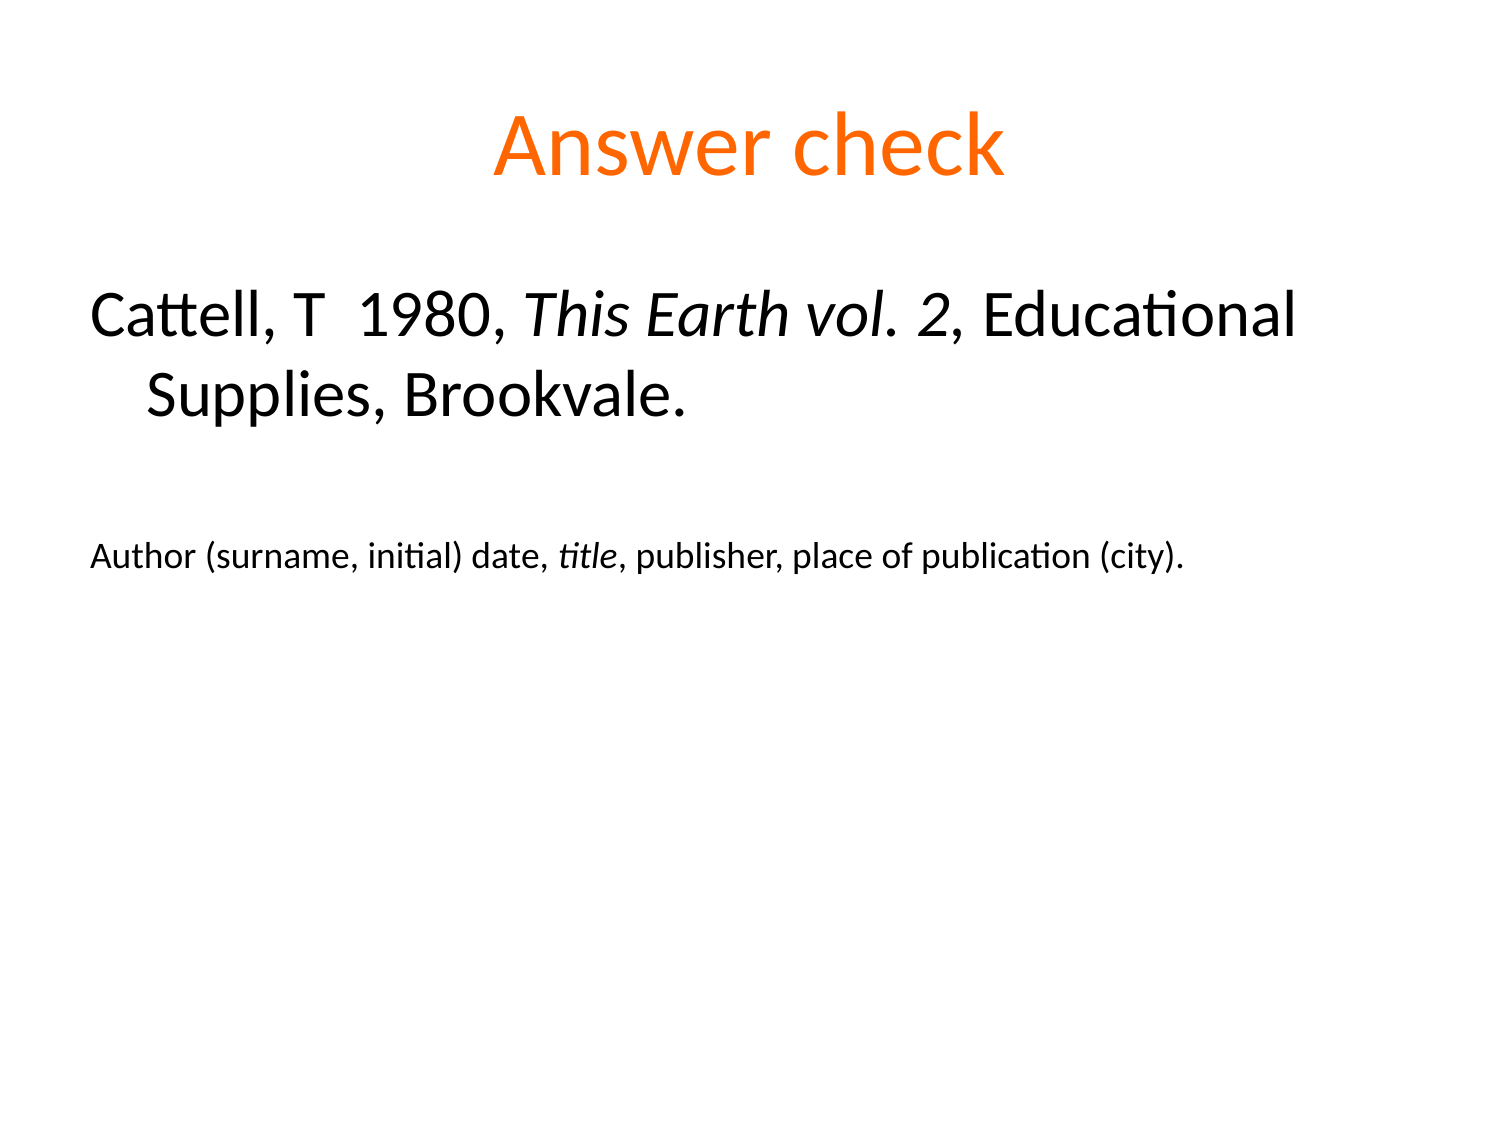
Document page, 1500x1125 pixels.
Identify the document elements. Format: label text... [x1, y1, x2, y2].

title Answer check [75, 45, 1425, 233]
list Cattell, T 1980, This Earth vol. 2, Educational Supplies, Brookvale. Author (surname, initial) date, title, publisher, place of publication (city). [75, 262, 1425, 1005]
